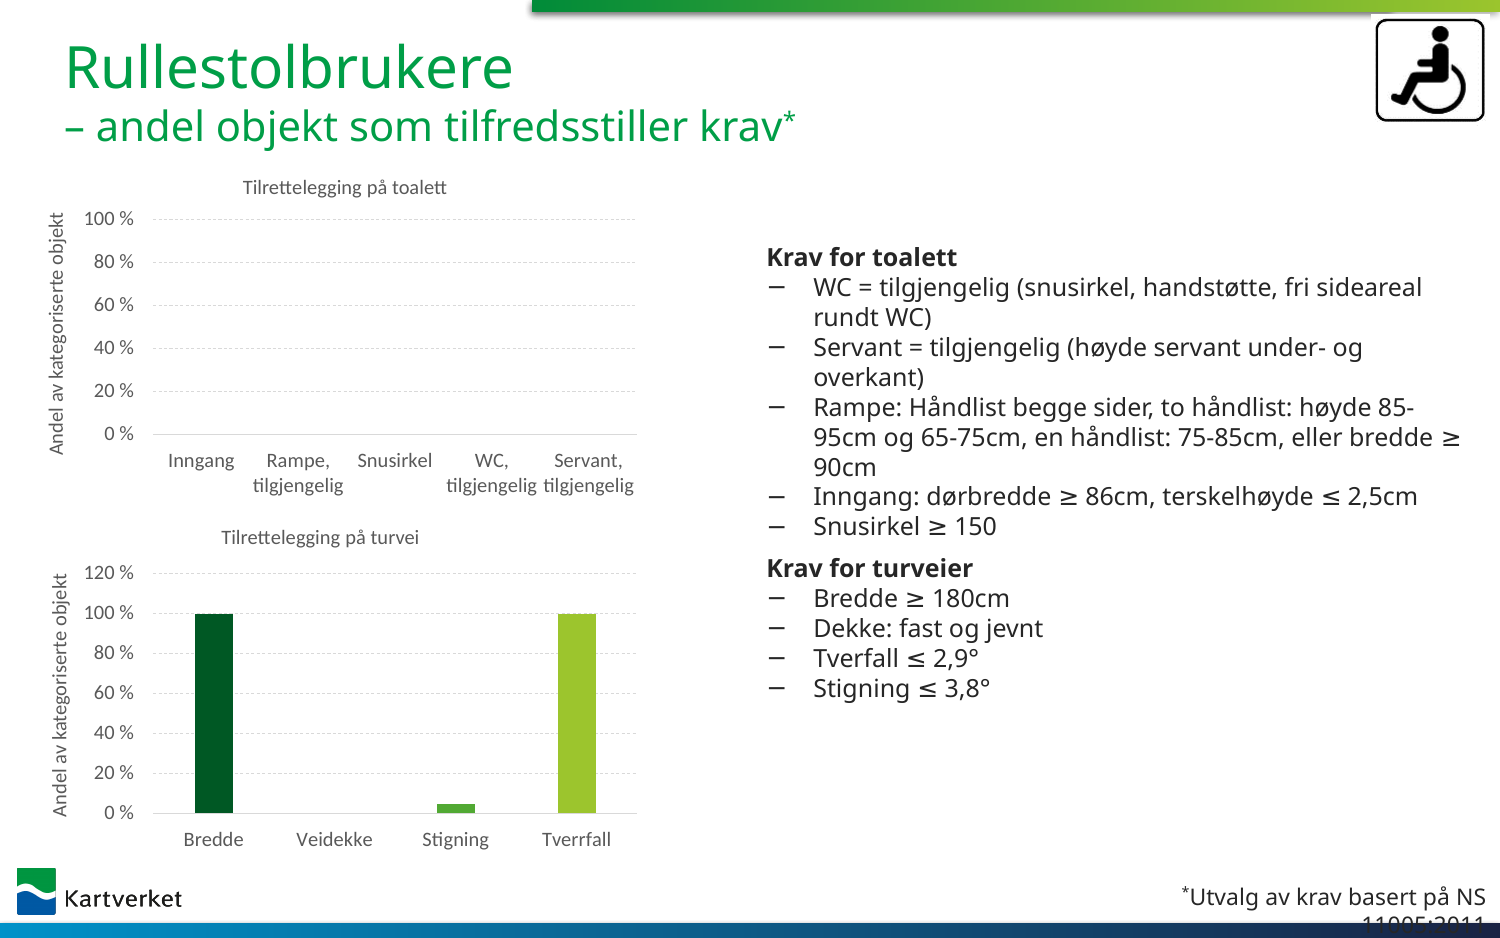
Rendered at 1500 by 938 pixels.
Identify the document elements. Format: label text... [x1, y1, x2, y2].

picture [41, 166, 650, 505]
text_box Krav for turveier Bredde ≥ 180cm Dekke: fast og jevnt Tverfall ≤ 2,9° Stigning ≤ 3,8° [751, 545, 1483, 710]
text_box *Utvalg av krav basert på NS 11005:2011 [1068, 873, 1500, 938]
picture [1371, 13, 1491, 127]
text_box Rullestolbrukere – andel objekt som tilfredsstiller krav* [49, 14, 1431, 158]
picture [41, 520, 650, 859]
text_box Krav for toalett WC = tilgjengelig (snusirkel, handstøtte, fri sideareal rundt WC) Servant = tilgjengelig (høyde servant under- og overkant) Rampe: Håndlist begge sider, to håndlist: høyde 85-95cm og 65-75cm, en håndlist: 75-85cm, eller bredde ≥ 90cm Inngang: dørbredde ≥ 86cm, terskelhøyde ≤ 2,5cm Snusirkel ≥ 150 [751, 234, 1483, 545]
